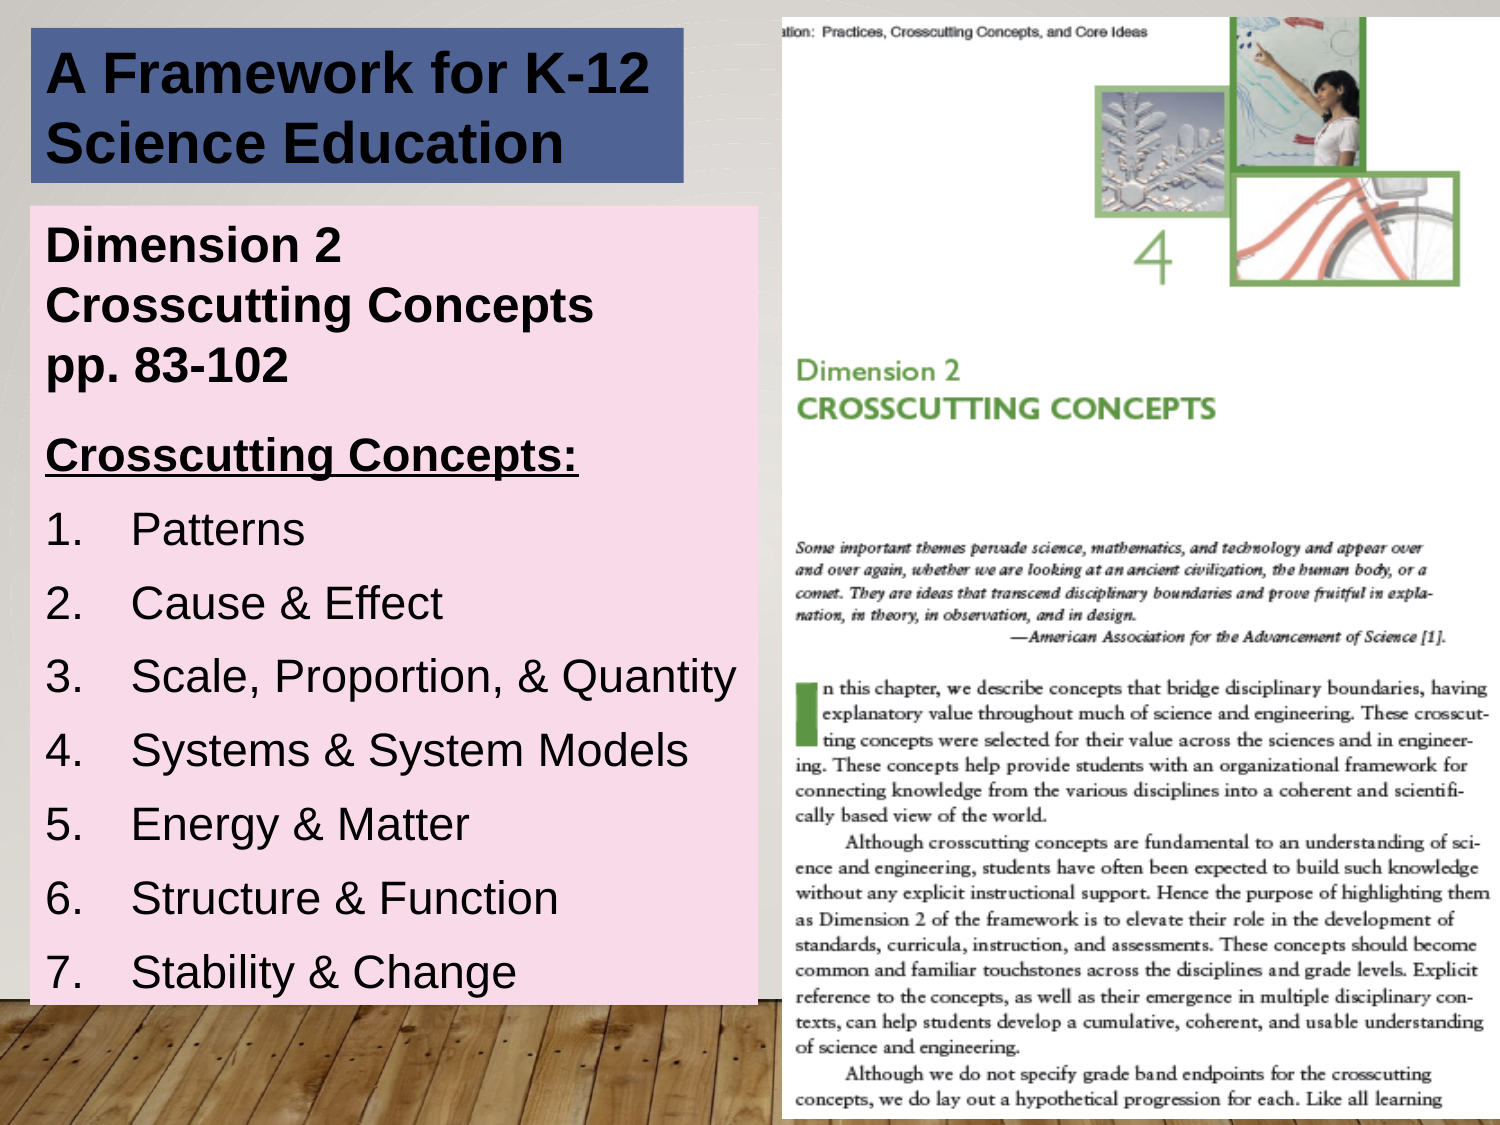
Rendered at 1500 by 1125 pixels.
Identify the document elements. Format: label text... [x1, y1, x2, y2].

picture [0, 17, 1500, 1125]
text_box A Framework for K-12 Science Education [31, 27, 684, 183]
text_box Dimension 2 Crosscutting Concepts pp. 83-102 Crosscutting Concepts: Patterns Cause & Effect Scale, Proportion, & Quantity Systems & System Models Energy & Matter Structure & Function Stability & Change [30, 205, 758, 1005]
